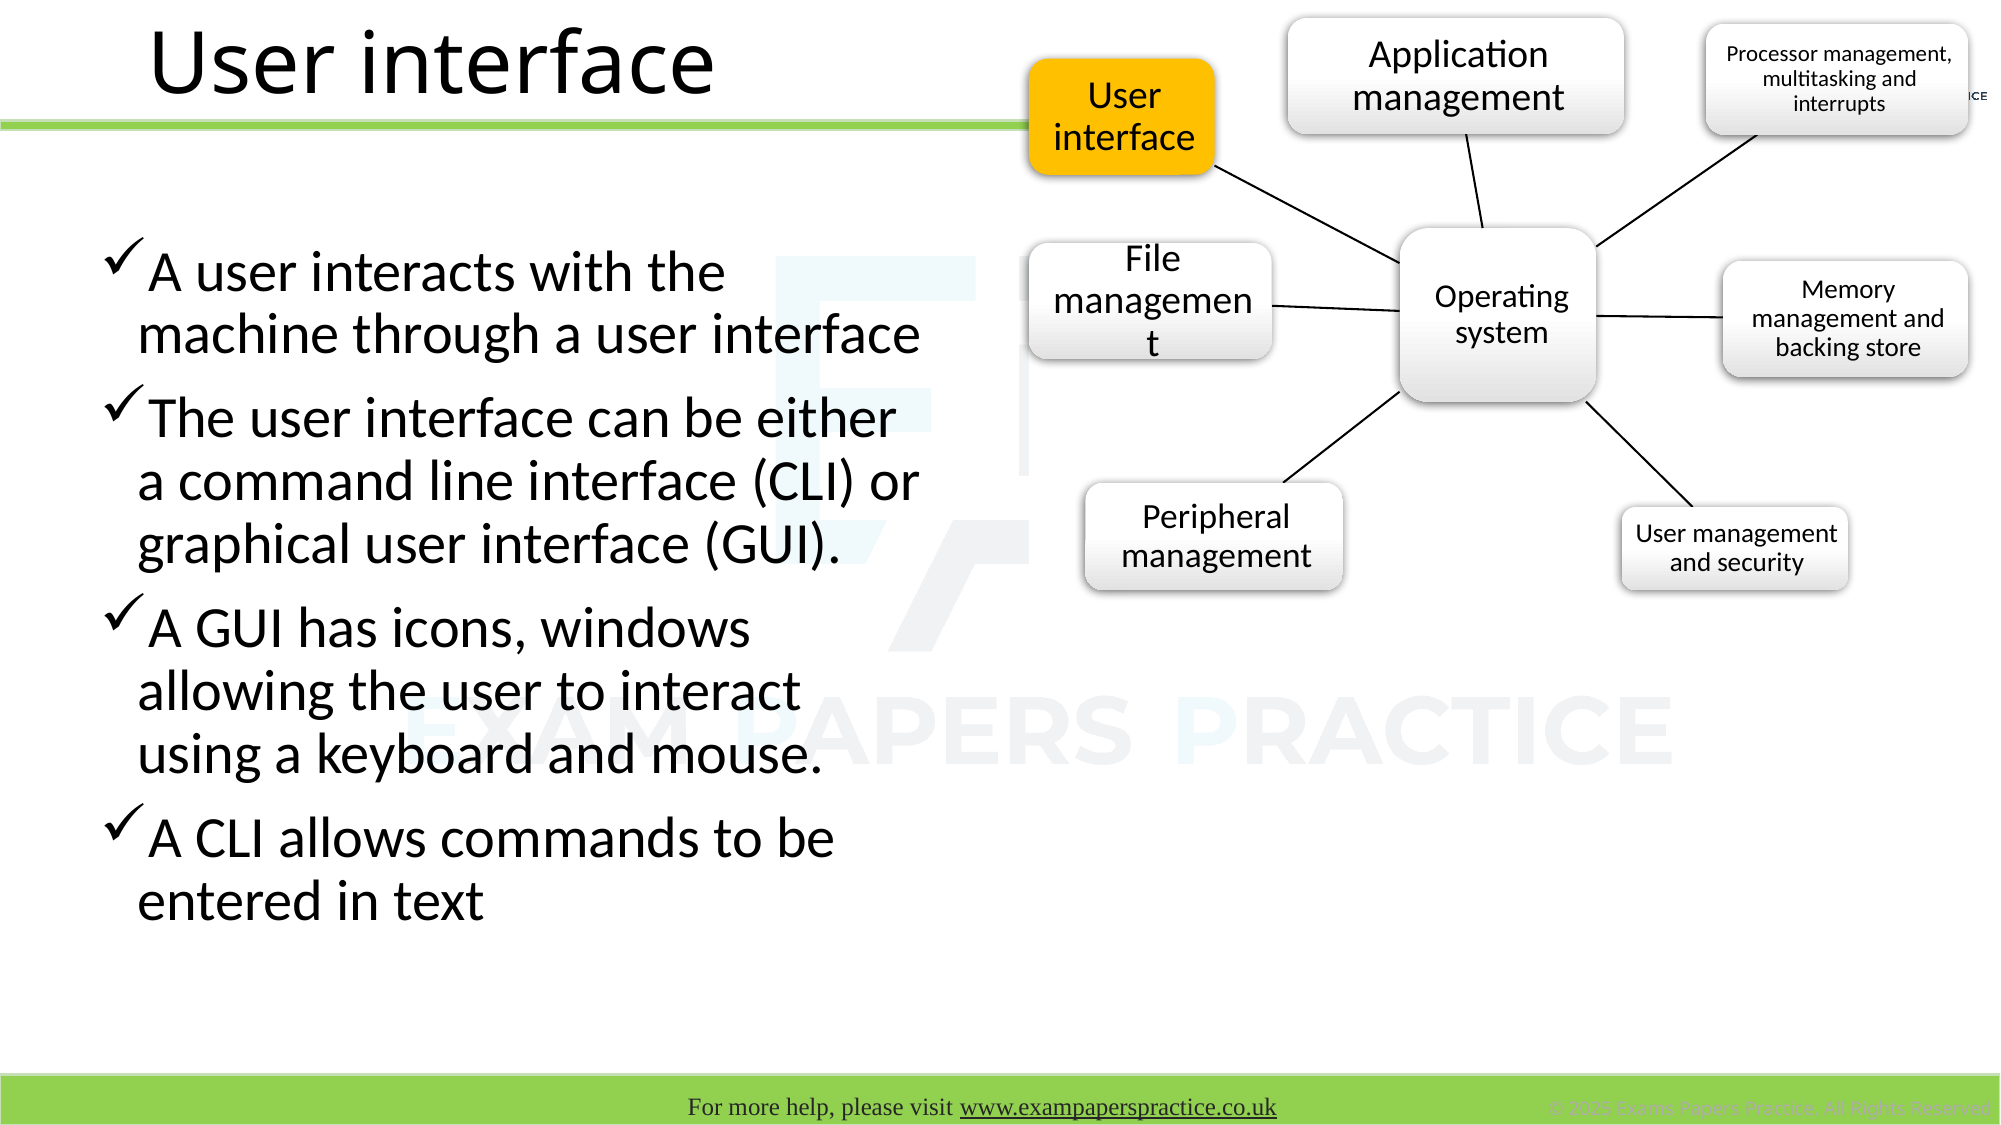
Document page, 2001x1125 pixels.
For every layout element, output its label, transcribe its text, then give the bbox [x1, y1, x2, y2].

list A user interacts with the machine through a user interface The user interface can be either a command line interface (CLI) or graphical user interface (GUI). A GUI has icons, windows allowing the user to interact using a keyboard and mouse. A CLI allows commands to be entered in text [84, 233, 948, 948]
title User interface [132, 11, 1028, 121]
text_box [1028, 11, 1969, 591]
